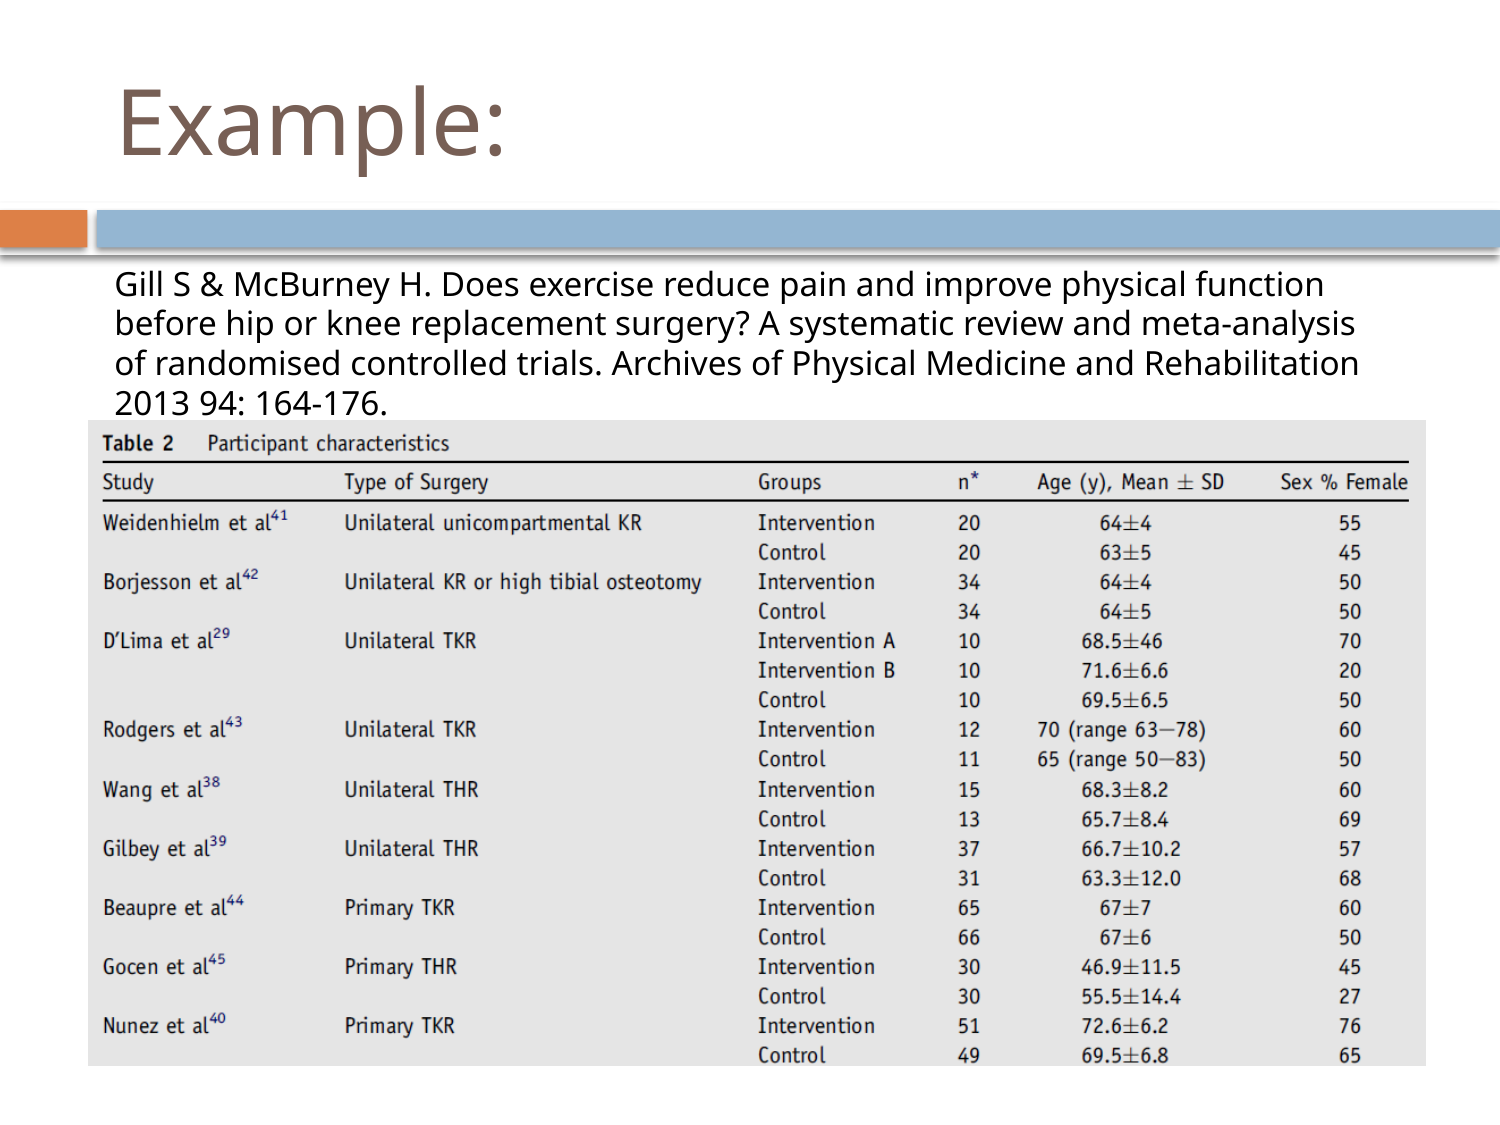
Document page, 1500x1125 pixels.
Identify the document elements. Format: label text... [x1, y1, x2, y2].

title Example: [100, 37, 1438, 200]
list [88, 420, 1427, 1066]
text_box Gill S & McBurney H. Does exercise reduce pain and improve physical function before hip or knee replacement surgery? A systematic review and meta-analysis of randomised controlled trials. Archives of Physical Medicine and Rehabilitation 2013 94: 164-176. [99, 255, 1411, 419]
